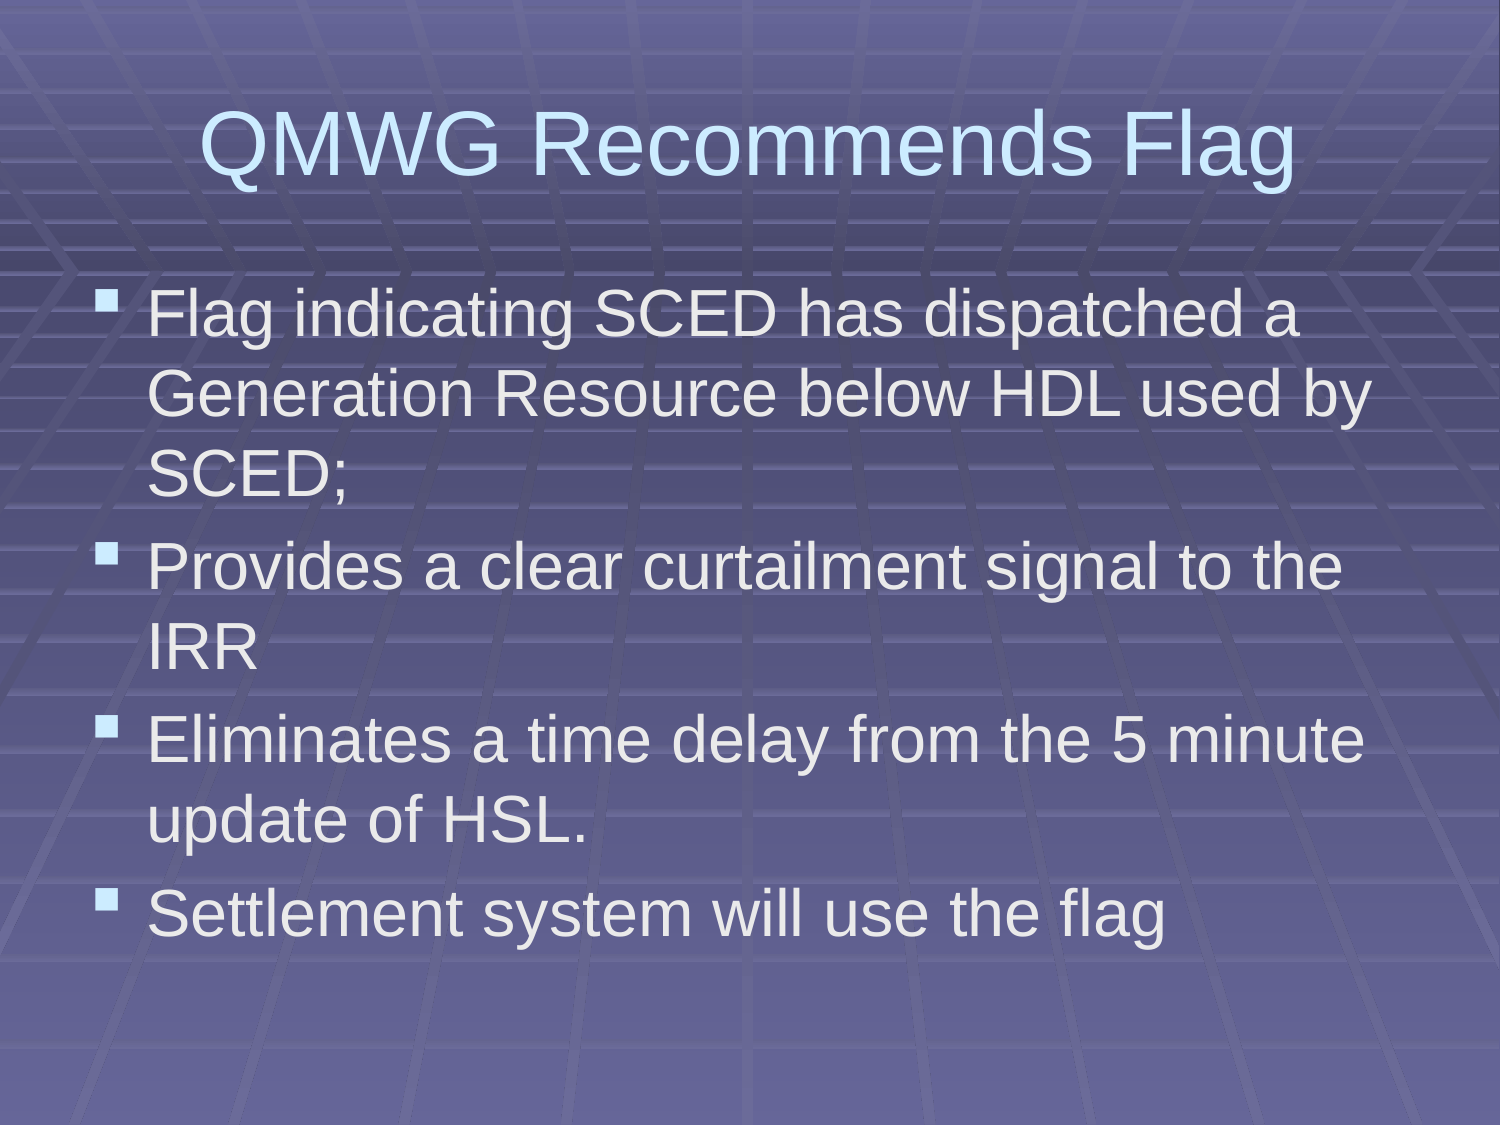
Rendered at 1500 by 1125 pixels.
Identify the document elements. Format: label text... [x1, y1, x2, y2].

list Flag indicating SCED has dispatched a Generation Resource below HDL used by SCED; Provides a clear curtailment signal to the IRR Eliminates a time delay from the 5 minute update of HSL. Settlement system will use the flag [74, 261, 1425, 1001]
title QMWG Recommends Flag [74, 44, 1425, 233]
